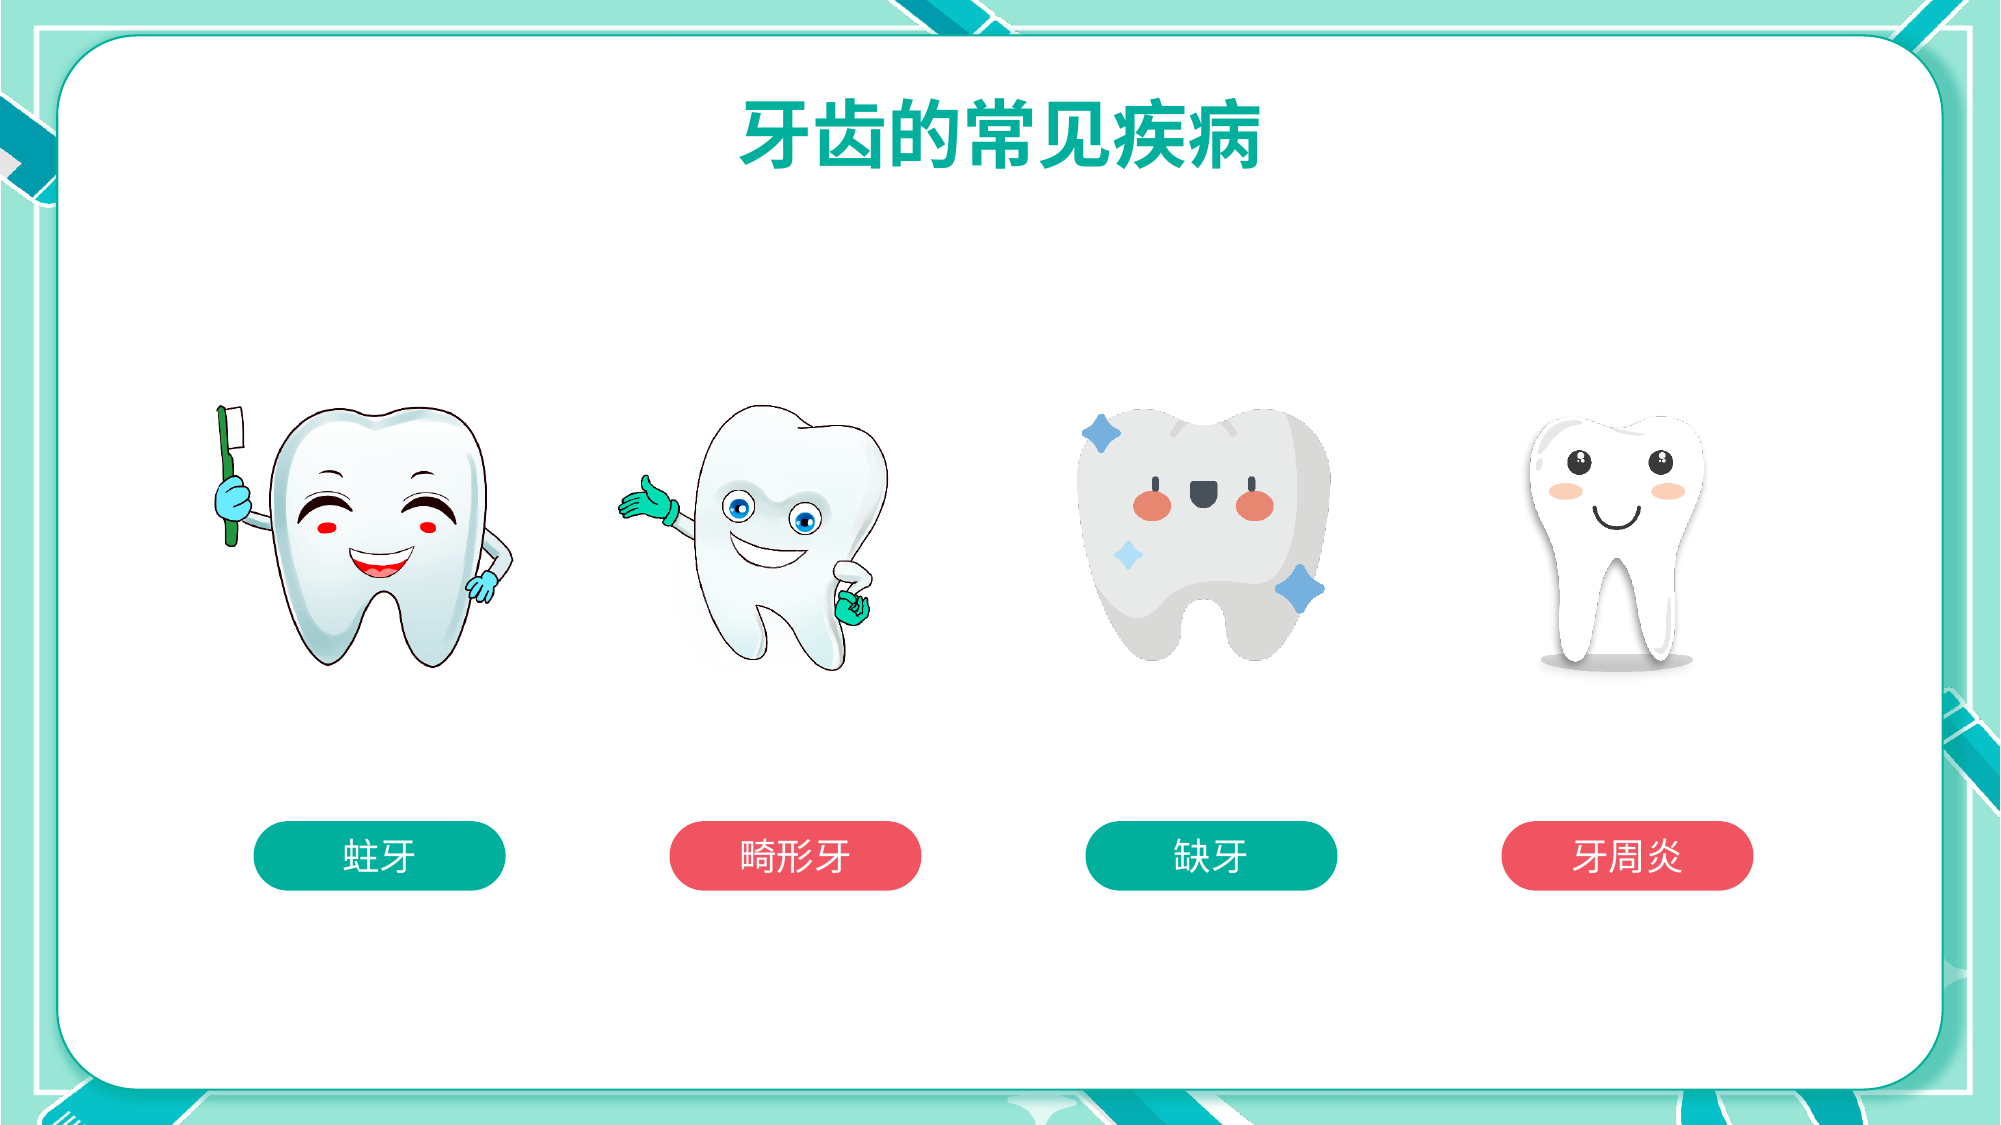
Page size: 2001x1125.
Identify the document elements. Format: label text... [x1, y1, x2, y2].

text_box 畸形牙 [668, 820, 923, 892]
text_box 牙齿的常见疾病 [679, 80, 1321, 185]
picture [0, 0, 2001, 1125]
text_box 缺牙 [1084, 820, 1339, 892]
text_box 牙周炎 [1500, 820, 1755, 892]
text_box 蛀牙 [252, 820, 507, 892]
